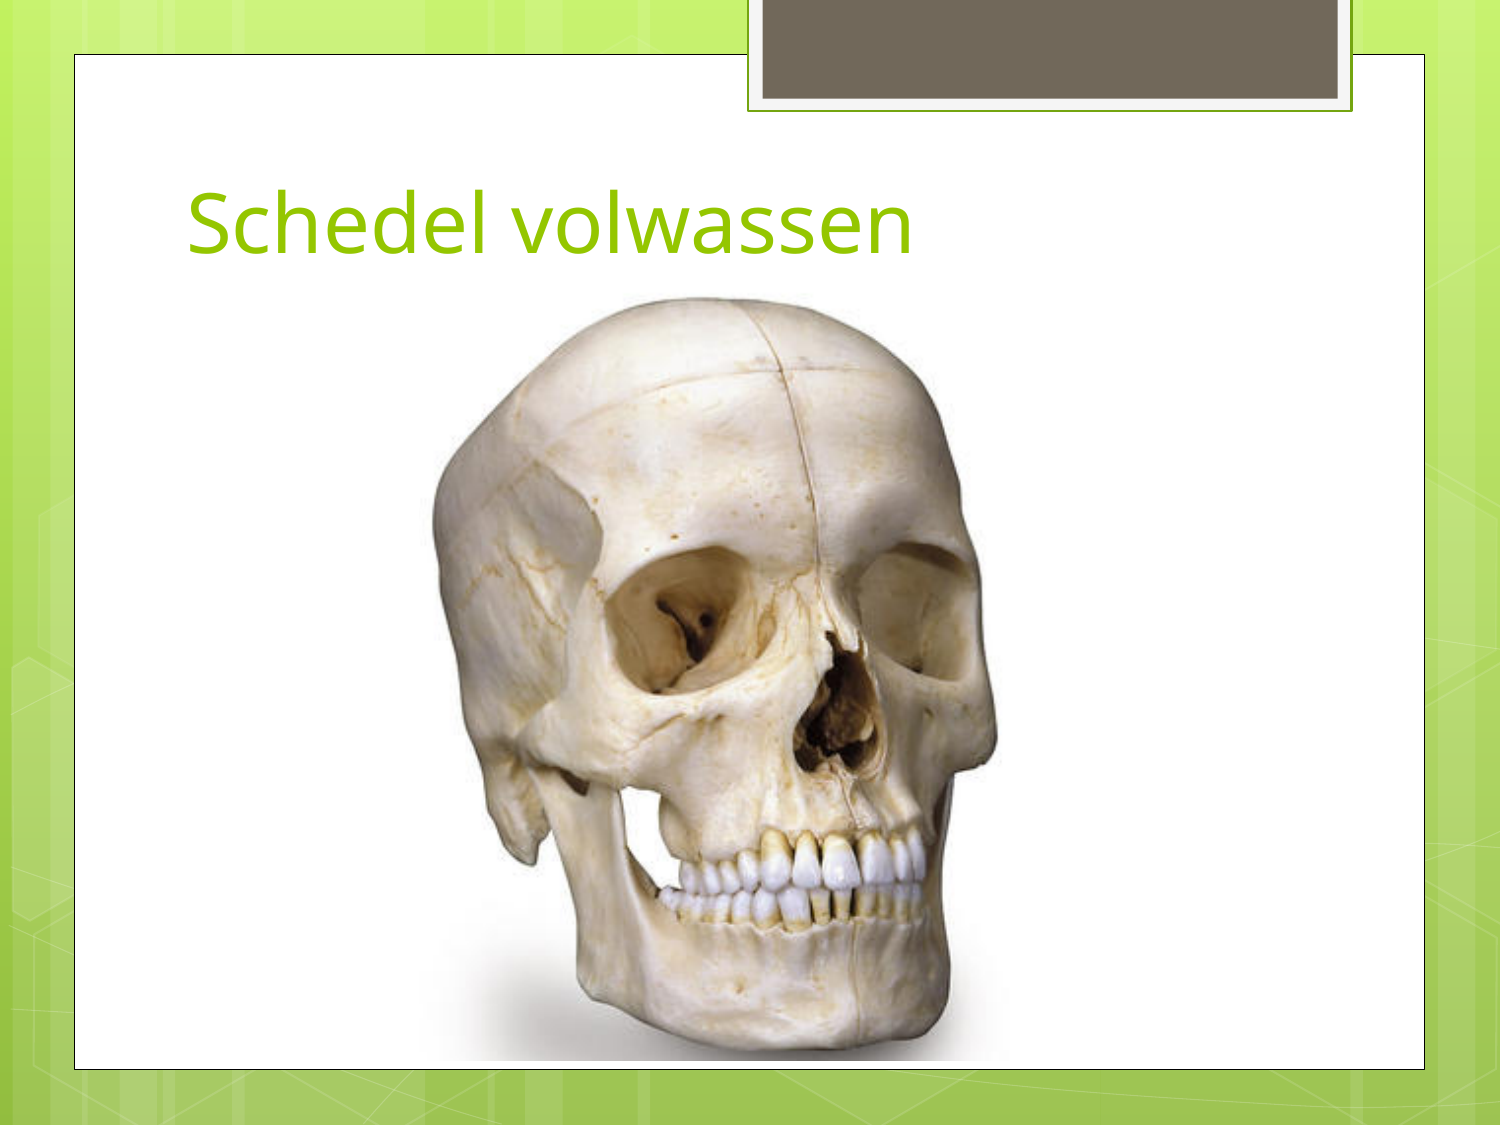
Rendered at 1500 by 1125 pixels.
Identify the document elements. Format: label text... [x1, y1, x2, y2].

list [418, 278, 1011, 1061]
title Schedel volwassen [171, 90, 1324, 278]
